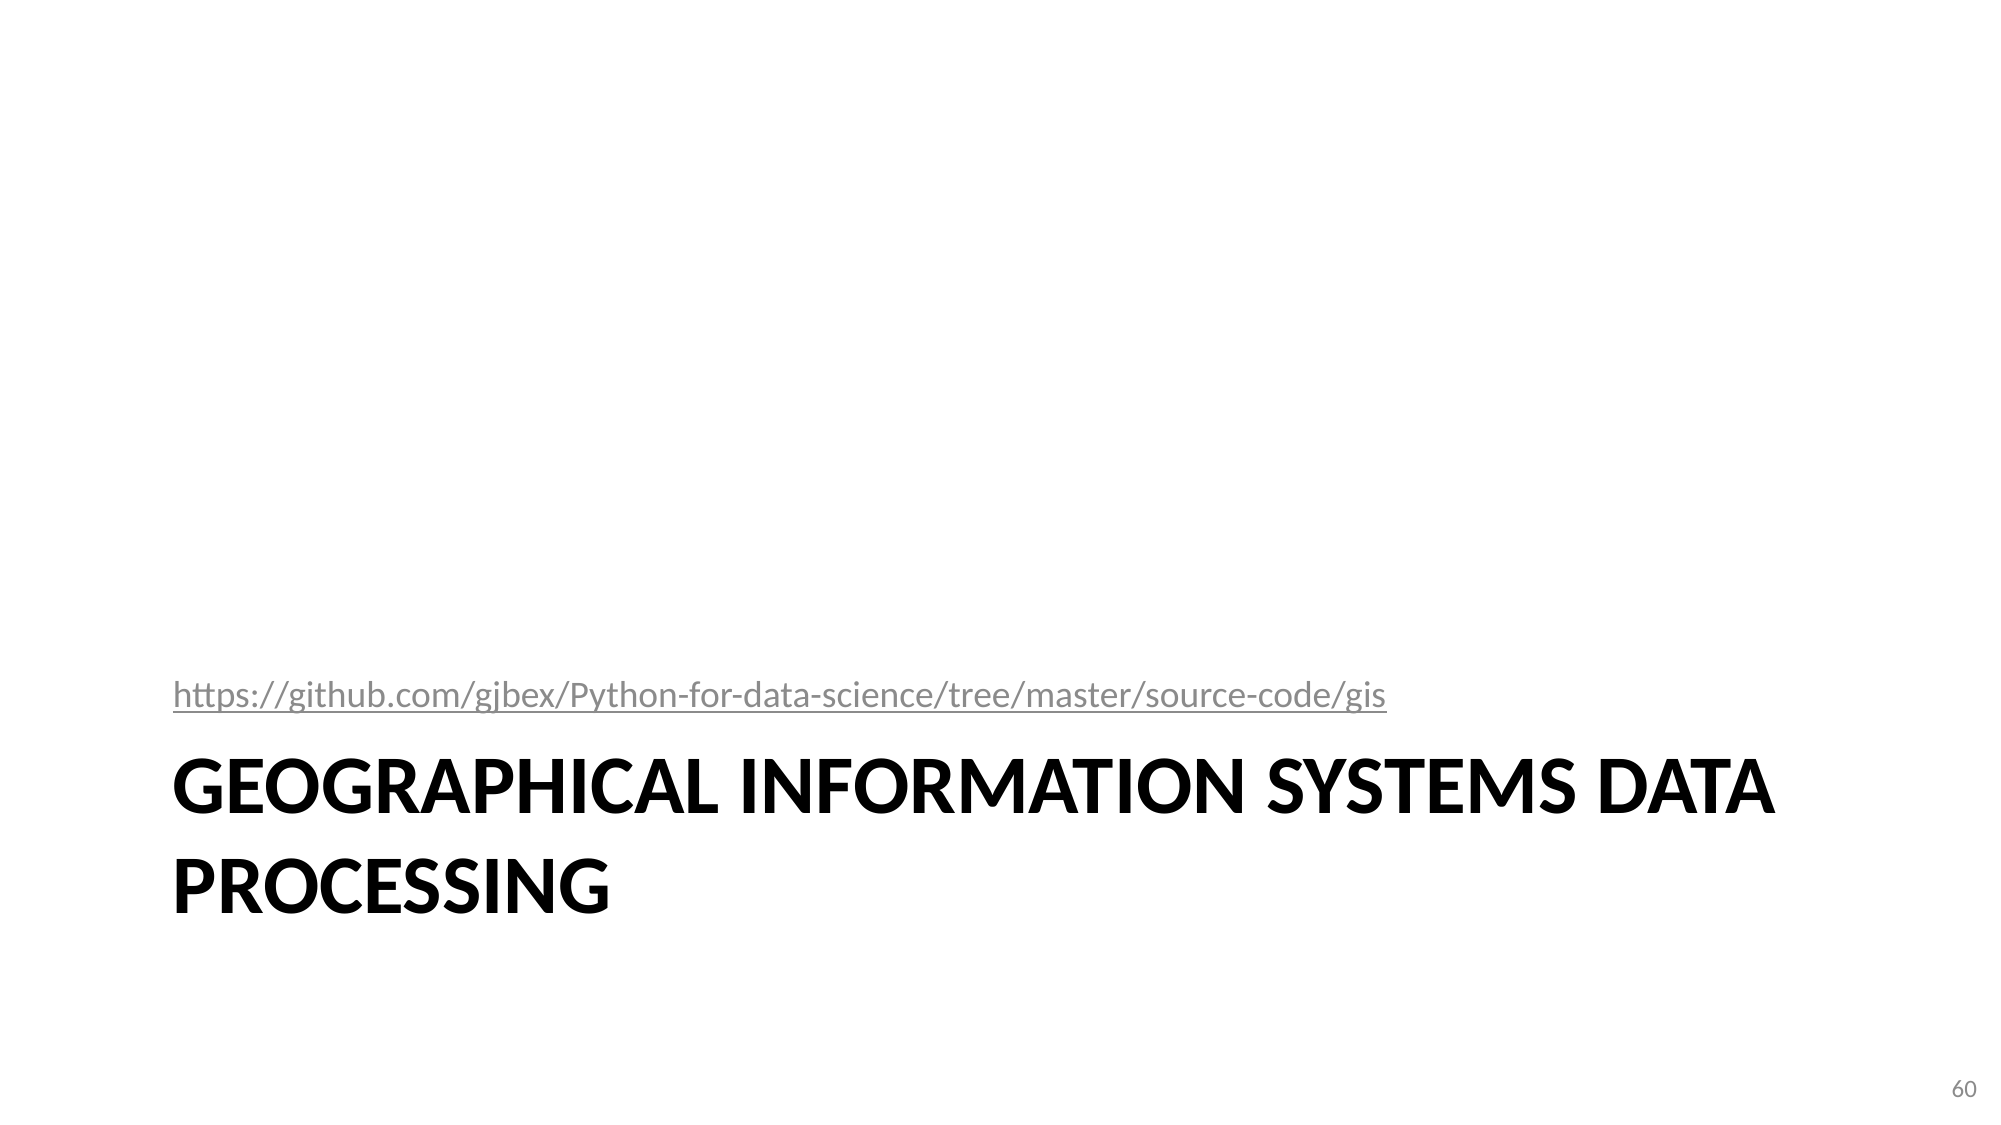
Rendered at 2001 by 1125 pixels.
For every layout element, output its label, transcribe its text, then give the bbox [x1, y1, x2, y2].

title Geographical Information Systems data processing [157, 723, 1858, 947]
slide_number 60 [1525, 1057, 1993, 1118]
list https://github.com/gjbex/Python-for-data-science/tree/master/source-code/gis [157, 476, 1858, 723]
